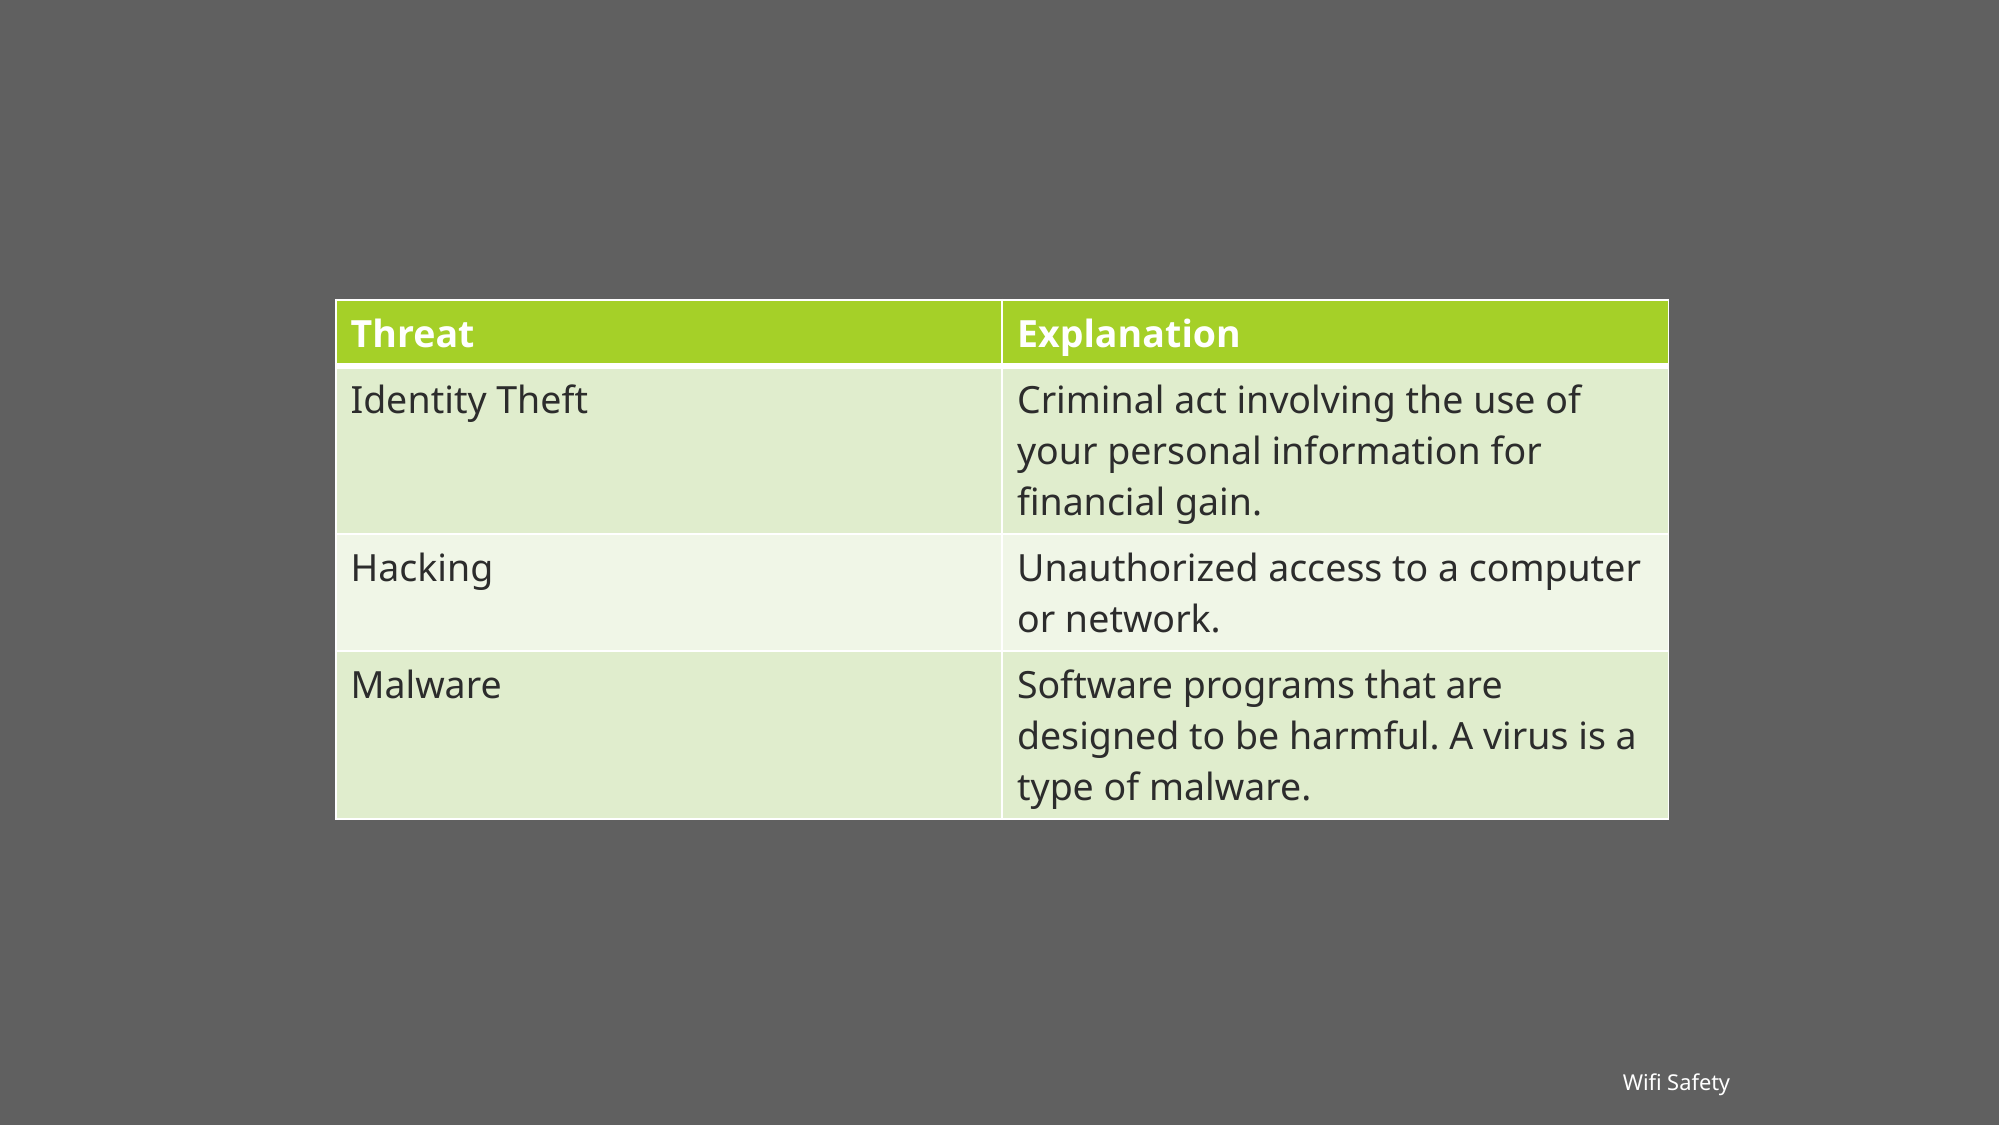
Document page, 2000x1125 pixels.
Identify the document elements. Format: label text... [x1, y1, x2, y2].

table_cell Criminal act involving the use of your personal information for financial gain. [1003, 369, 1668, 533]
table_cell Unauthorized access to a computer or network. [1003, 535, 1668, 650]
table_header Threat [337, 301, 1001, 363]
table_cell Identity Theft [337, 369, 1001, 533]
table_cell Software programs that are designed to be harmful. A virus is a type of malware. [1003, 652, 1668, 818]
table_header Explanation [1003, 301, 1668, 363]
table_cell Hacking [337, 535, 1001, 650]
footer Wifi Safety [917, 1053, 1746, 1114]
table_cell Malware [337, 652, 1001, 818]
